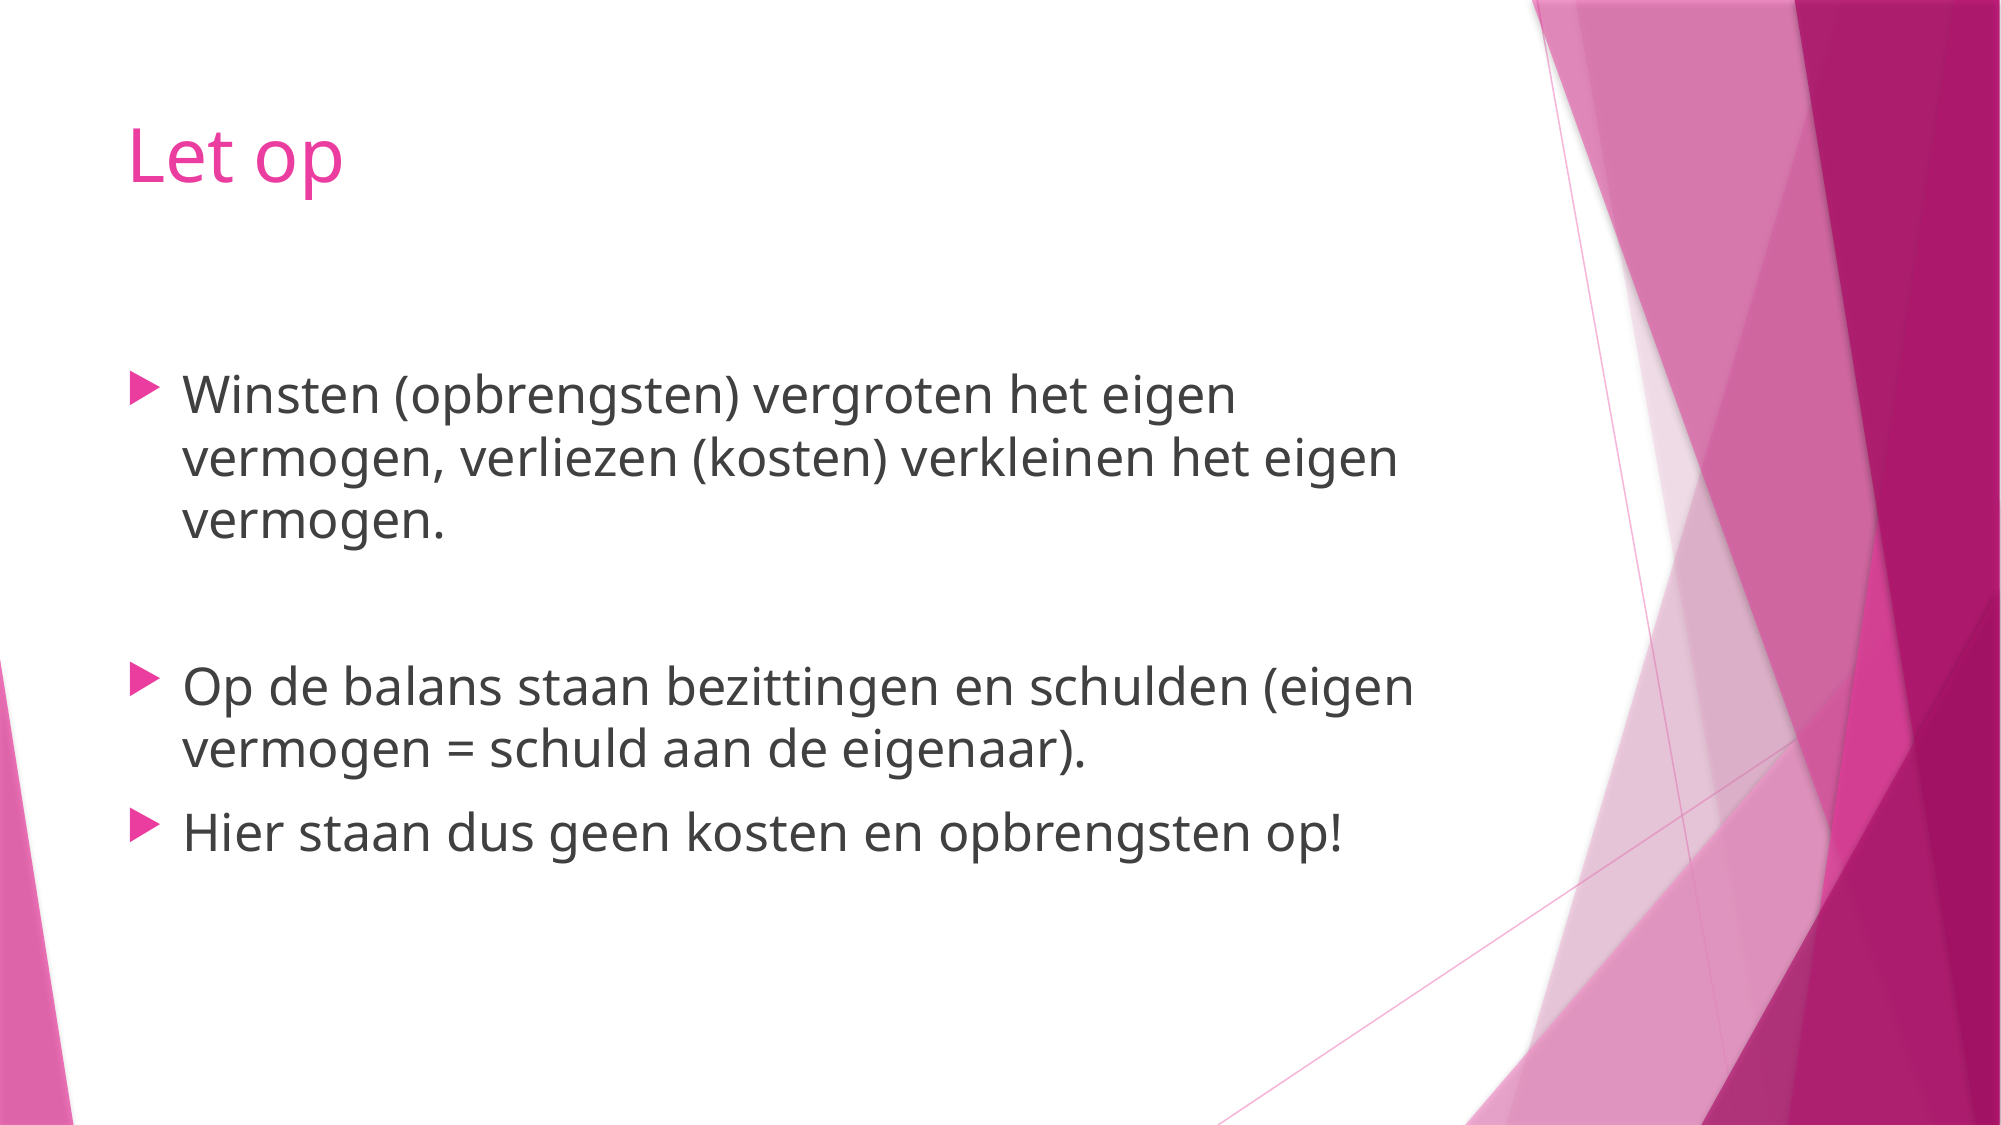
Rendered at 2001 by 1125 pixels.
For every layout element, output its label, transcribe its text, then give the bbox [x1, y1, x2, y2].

list Winsten (opbrengsten) vergroten het eigen vermogen, verliezen (kosten) verkleinen het eigen vermogen. Op de balans staan bezittingen en schulden (eigen vermogen = schuld aan de eigenaar). Hier staan dus geen kosten en opbrengsten op! [111, 354, 1522, 992]
title Let op [111, 99, 1522, 317]
